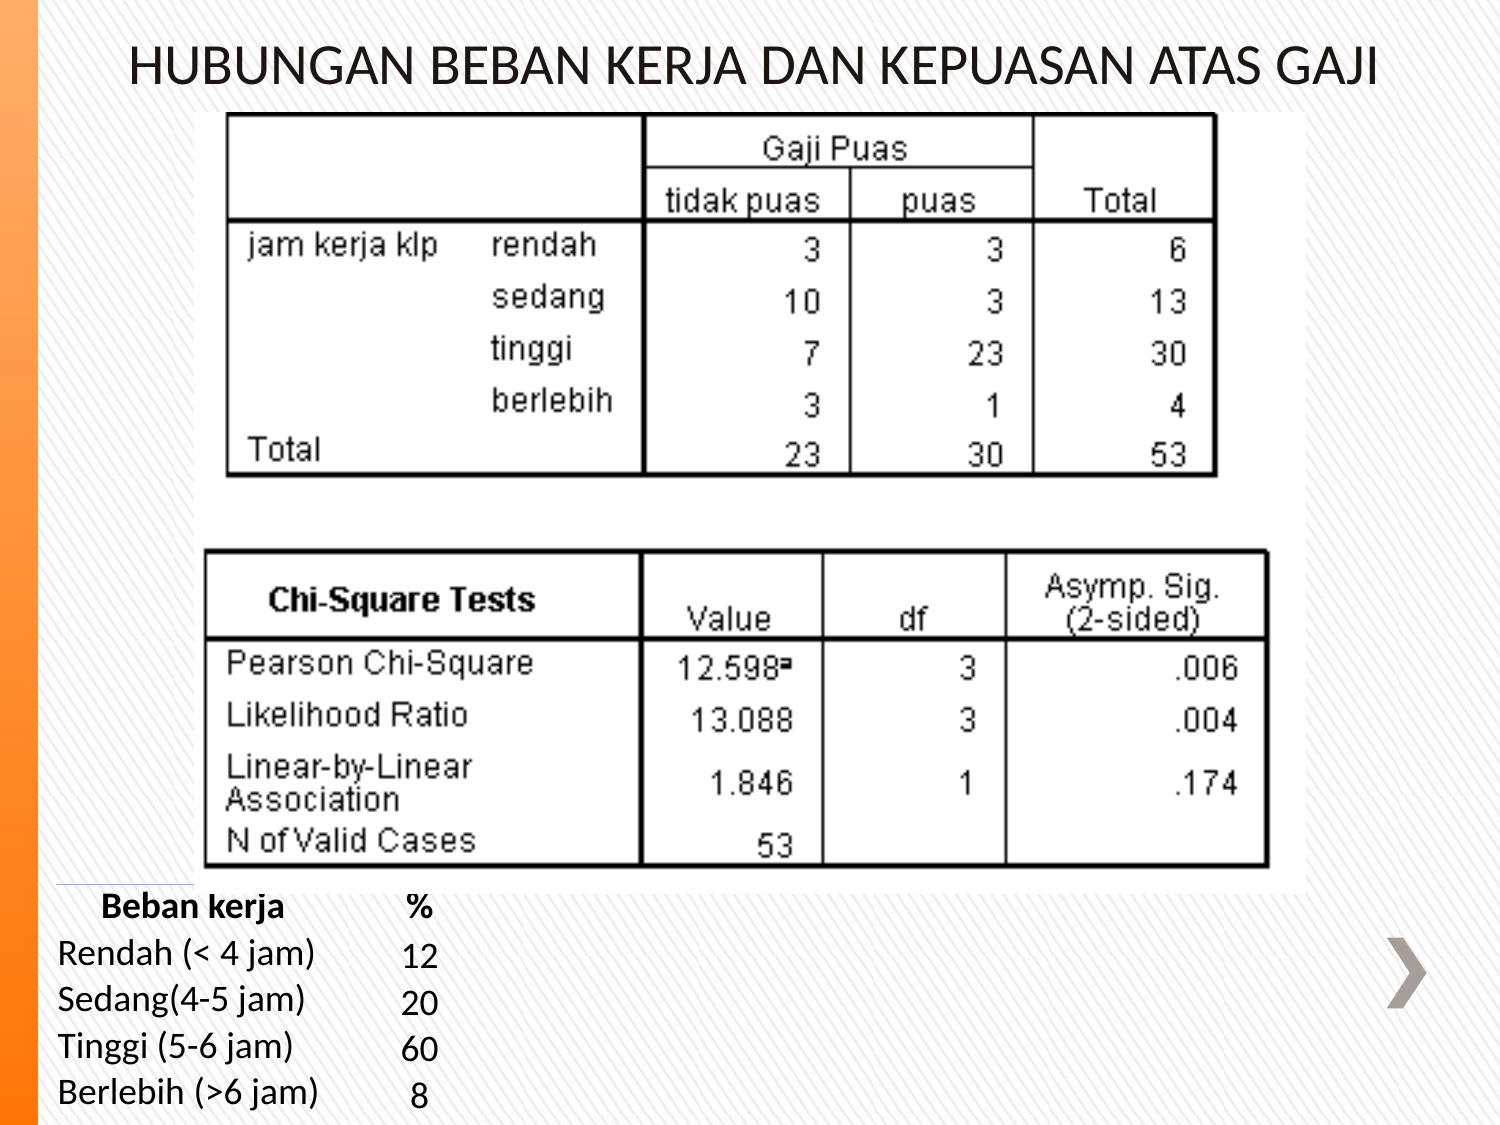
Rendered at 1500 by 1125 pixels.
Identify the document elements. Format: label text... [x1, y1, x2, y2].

table_cell 1 [0, 281, 37, 285]
table_cell Berlebih (>6 jam) [56, 1071, 330, 1118]
table_cell Sedang(4-5 jam) [56, 978, 330, 1025]
table_header % [330, 904, 509, 931]
table_cell 8 [330, 1071, 509, 1118]
table_cell 12 [330, 931, 509, 978]
table_cell 20 [330, 978, 509, 1025]
table_cell 60 [330, 1025, 509, 1071]
text_box HUBUNGAN BEBAN KERJA DAN KEPUASAN ATAS GAJI [49, 19, 1459, 104]
picture [194, 112, 1306, 894]
table_cell Rendah (< 4 jam) [56, 931, 330, 978]
table_cell Tinggi (5-6 jam) [56, 1025, 330, 1071]
table_header Beban kerja [56, 885, 330, 931]
